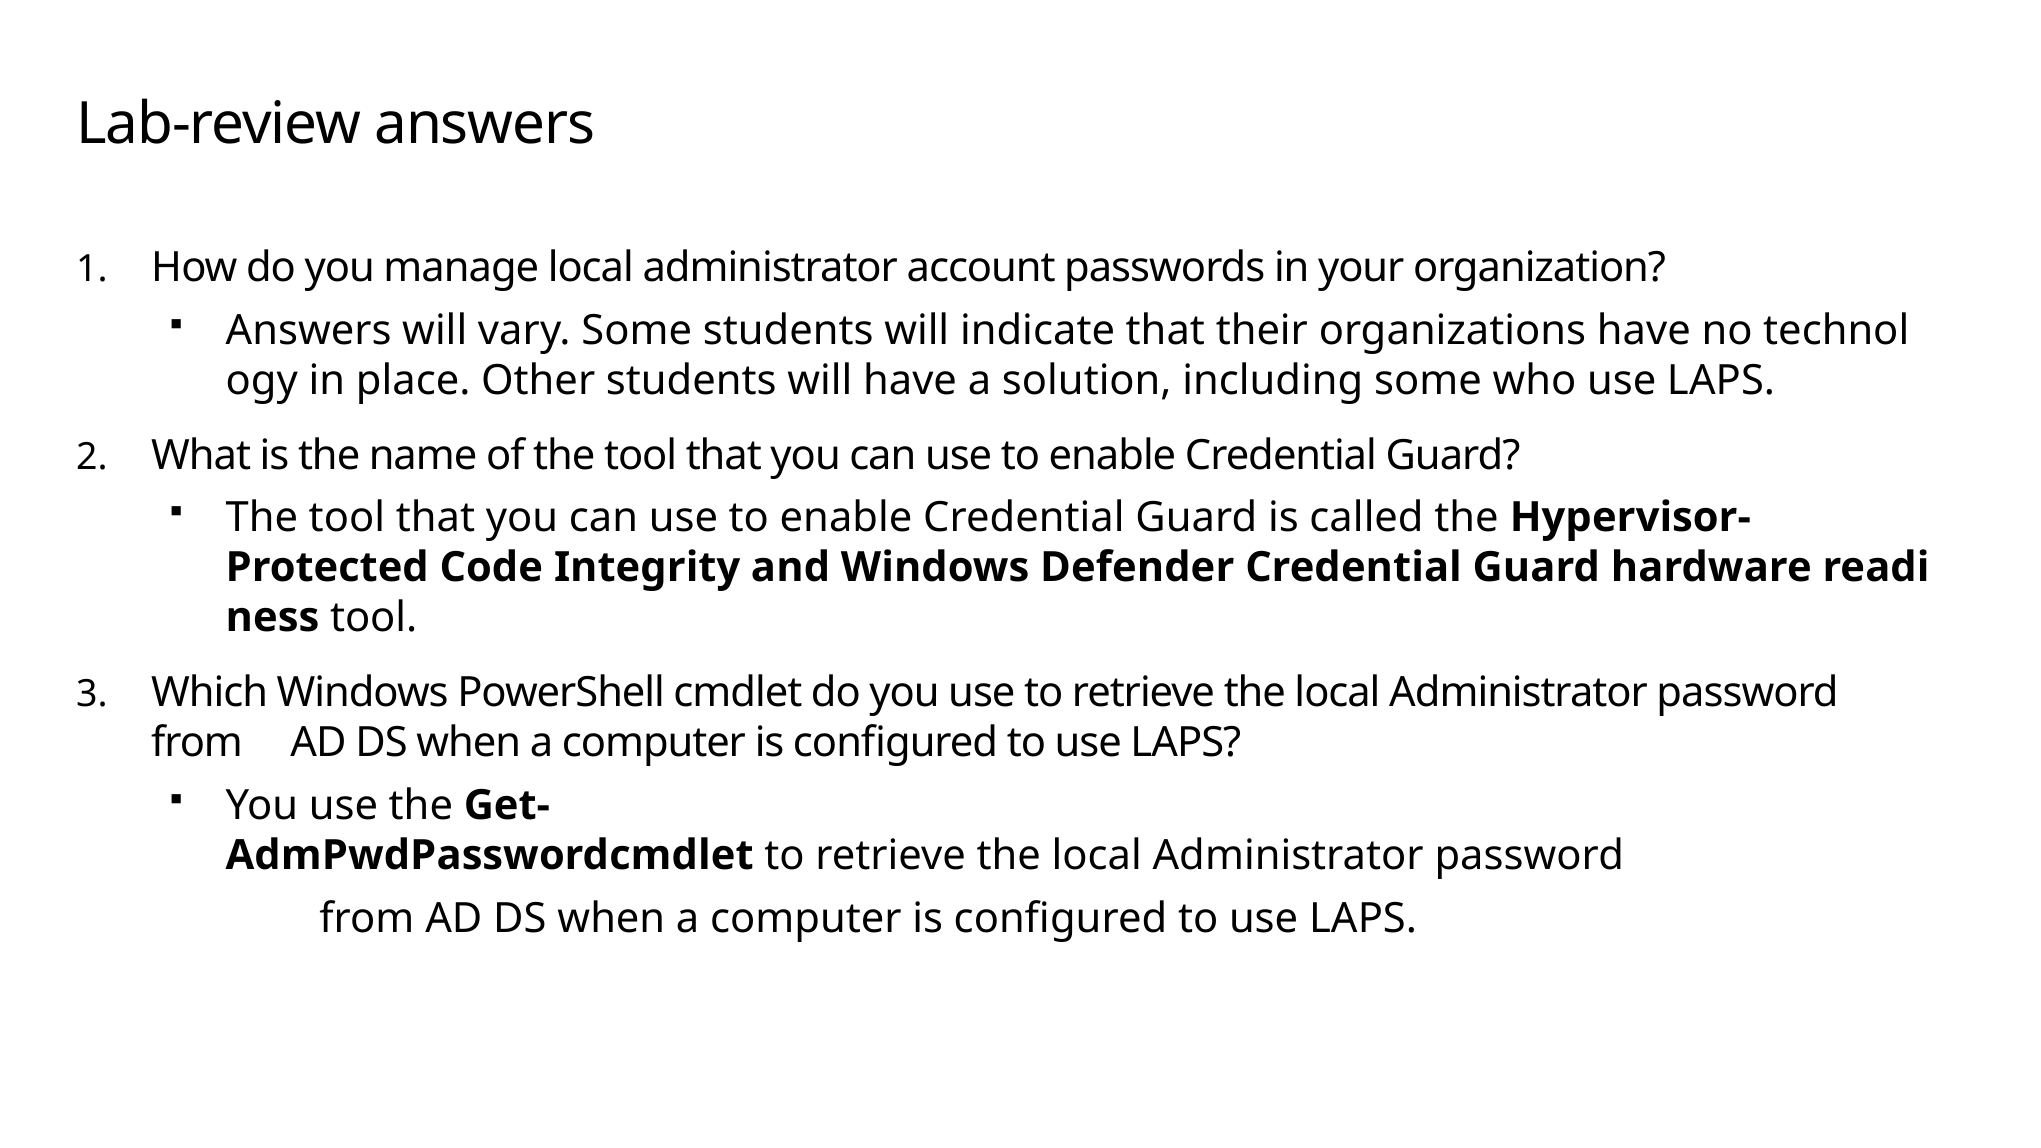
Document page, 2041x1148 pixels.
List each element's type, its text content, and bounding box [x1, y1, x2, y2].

list How do you manage local administrator account passwords in your organization? Answers will vary. Some students will indicate that their organizations have no technology in place. Other students will have a solution, including some who use LAPS. What is the name of the tool that you can use to enable Credential Guard? The tool that you can use to enable Credential Guard is called the Hypervisor-Protected Code Integrity and Windows Defender Credential Guard hardware readiness tool. Which Windows PowerShell cmdlet do you use to retrieve the local Administrator password from AD DS when a computer is configured to use LAPS? You use the Get-AdmPwdPasswordcmdlet to retrieve the local Administrator password from AD DS when a computer is configured to use LAPS. [76, 240, 1950, 1074]
title Lab-review answers [76, 93, 1968, 161]
